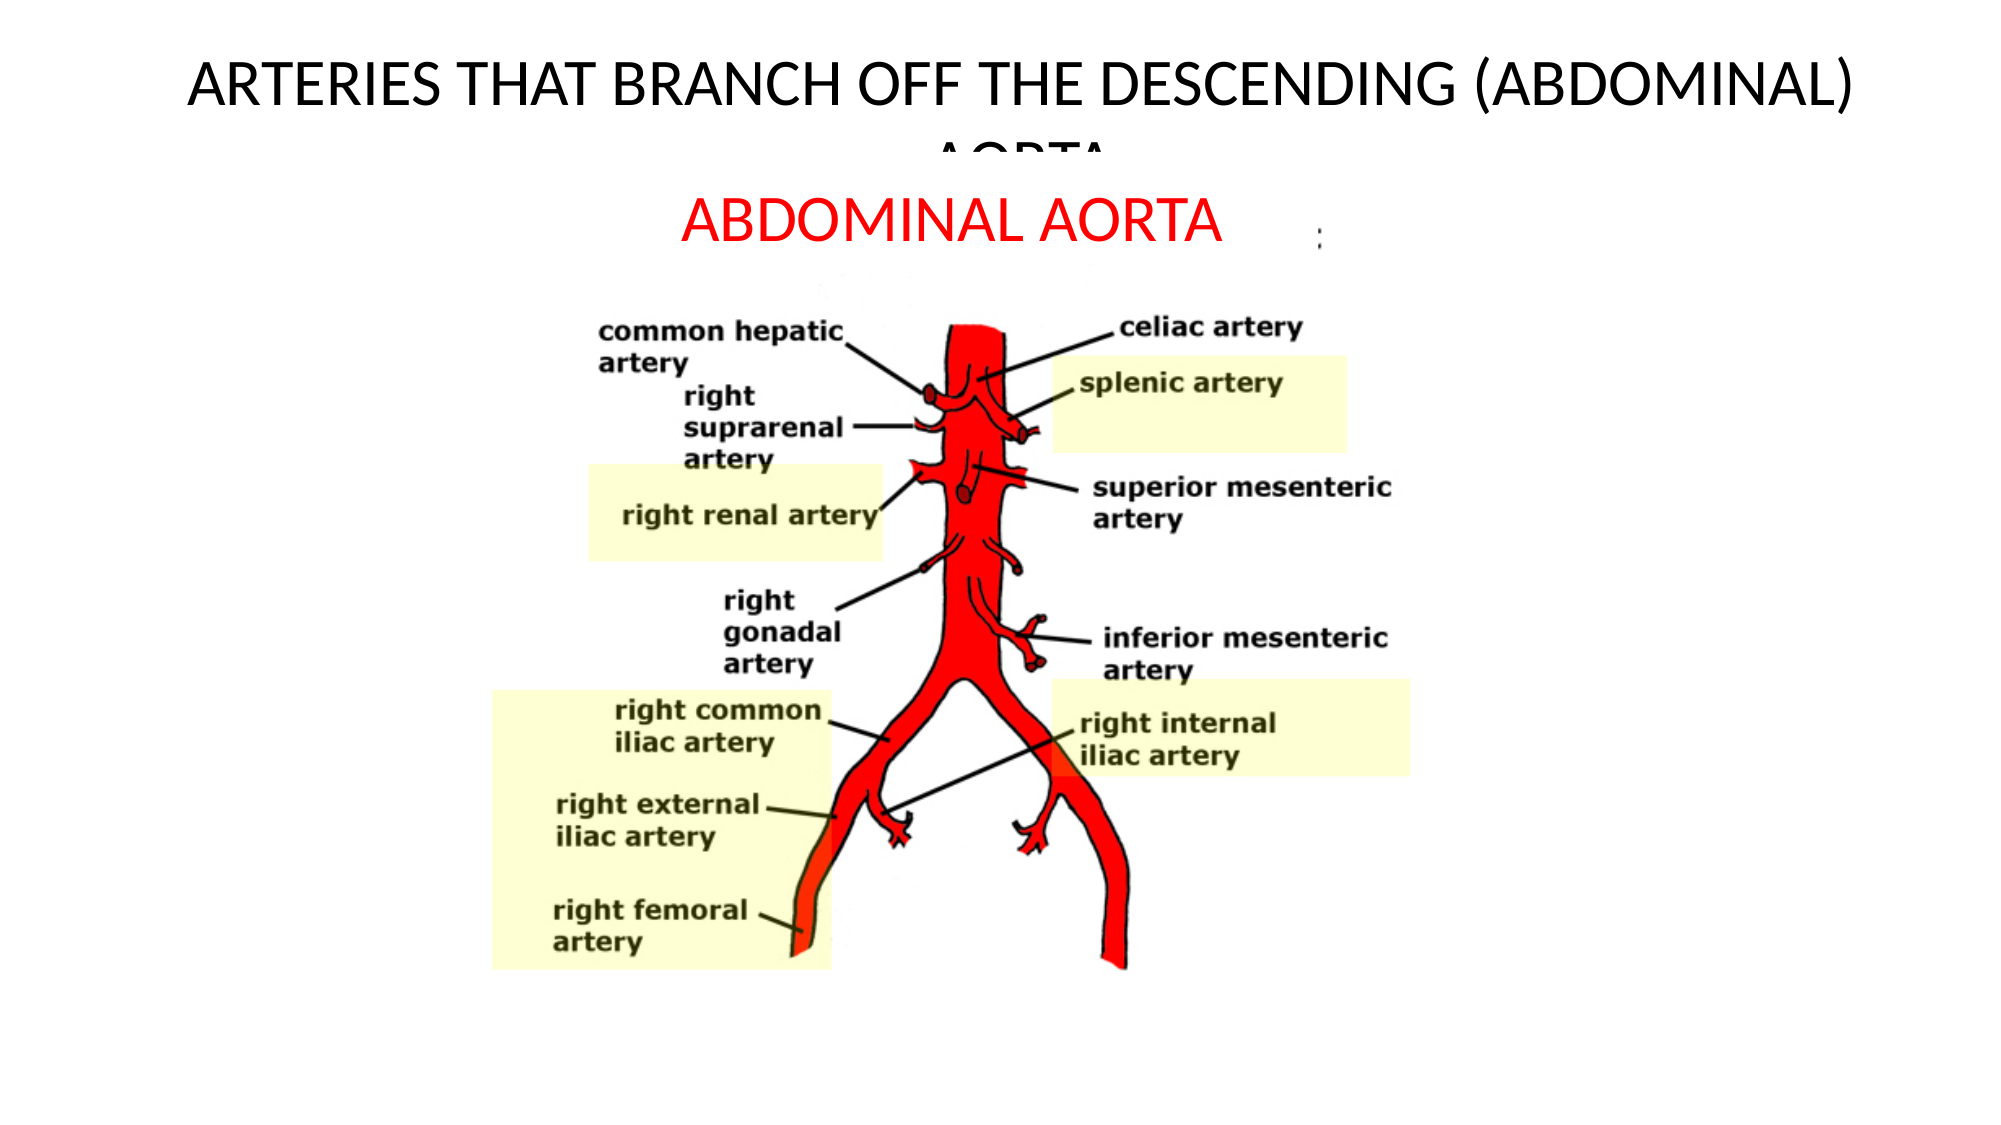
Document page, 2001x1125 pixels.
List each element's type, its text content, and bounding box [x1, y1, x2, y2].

text_box Arteries That Branch off The Descending (Abdominal) Aorta [138, 31, 1906, 206]
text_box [492, 151, 1411, 1003]
